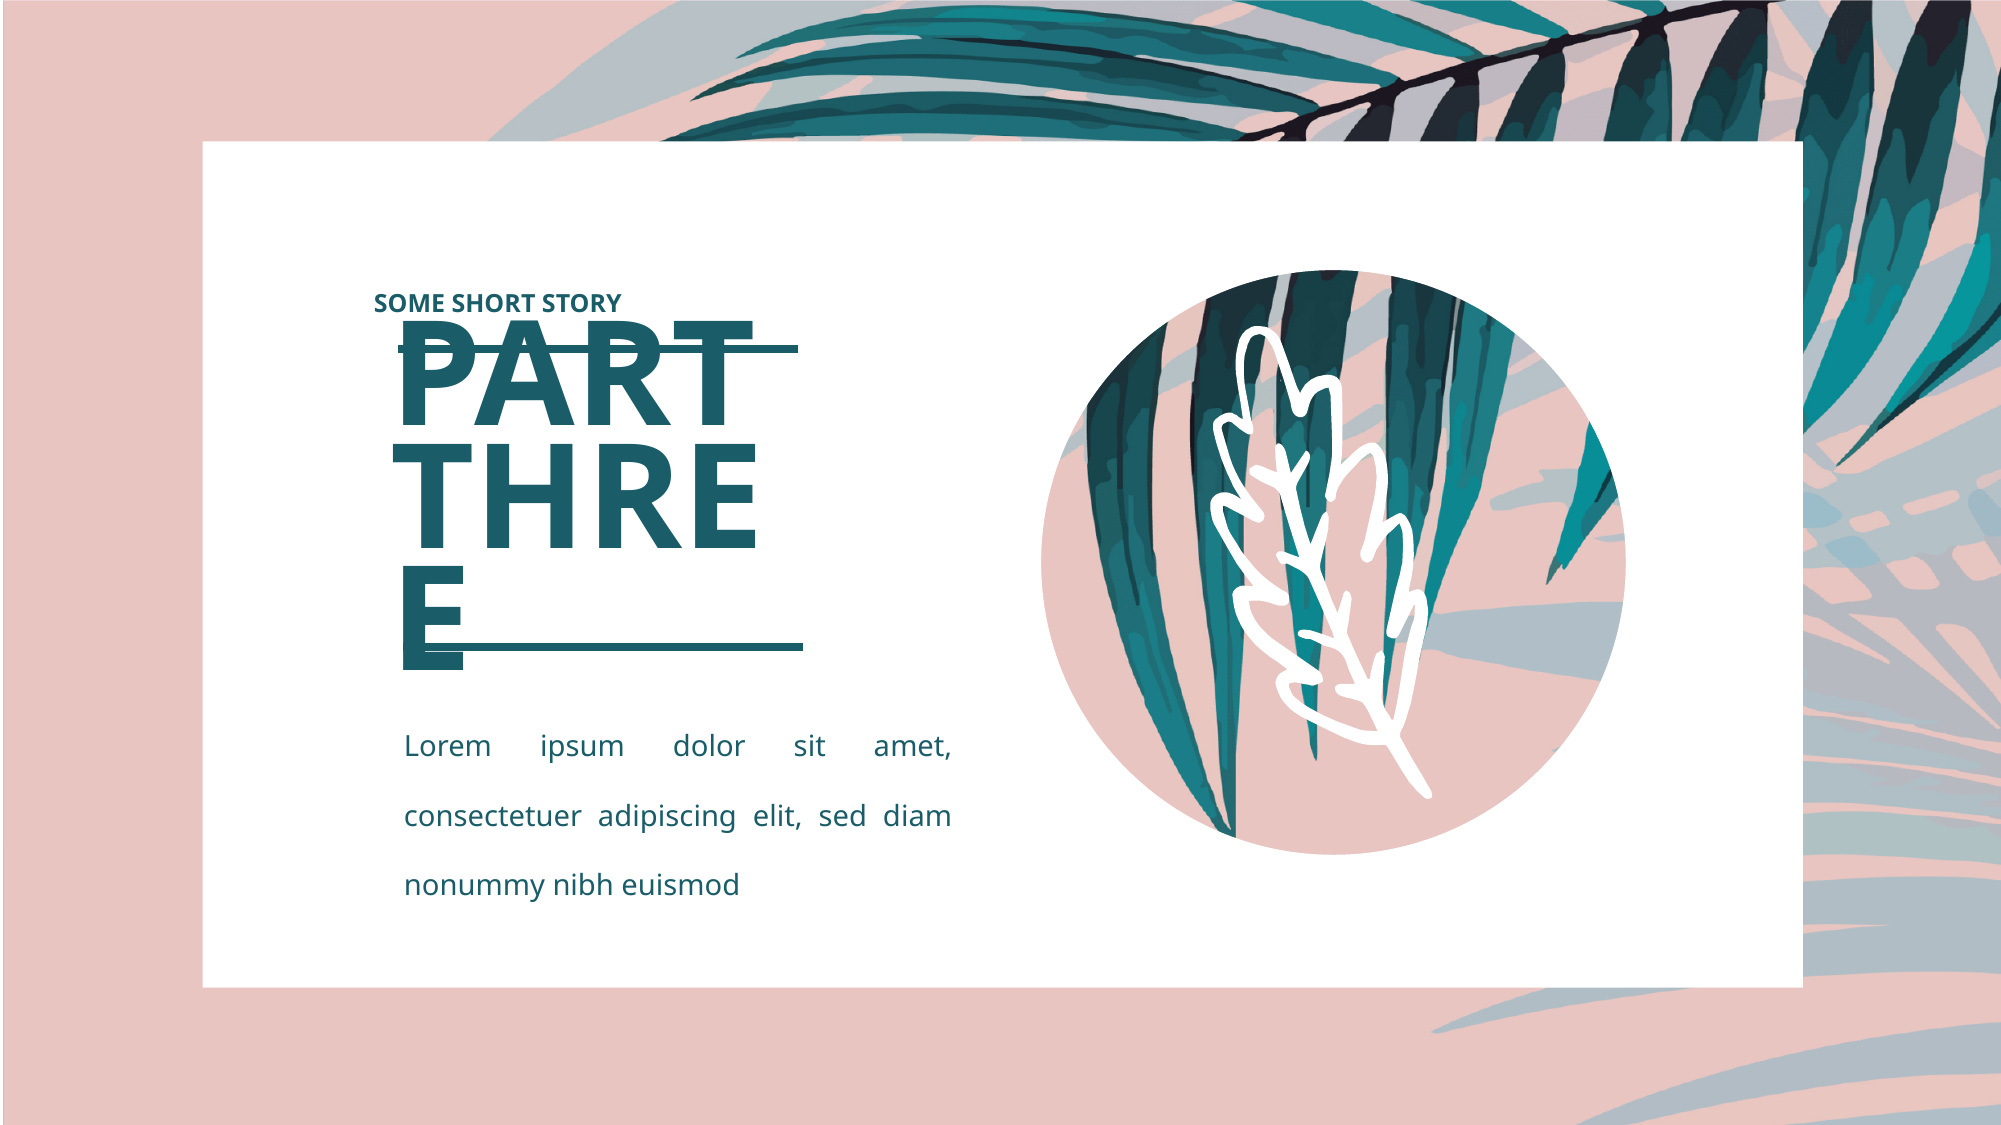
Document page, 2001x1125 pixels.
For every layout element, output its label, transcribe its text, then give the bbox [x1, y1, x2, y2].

text_box [202, 141, 442, 988]
picture [0, 0, 2001, 1125]
text_box PART THREE [375, 326, 442, 703]
text_box SOME SHORT STORY [358, 265, 442, 326]
text_box Lorem ipsum dolor sit amet, consectetuer adipiscing elit, sed diam nonummy nibh euismod [389, 684, 442, 874]
text_box [1572, 141, 1803, 988]
